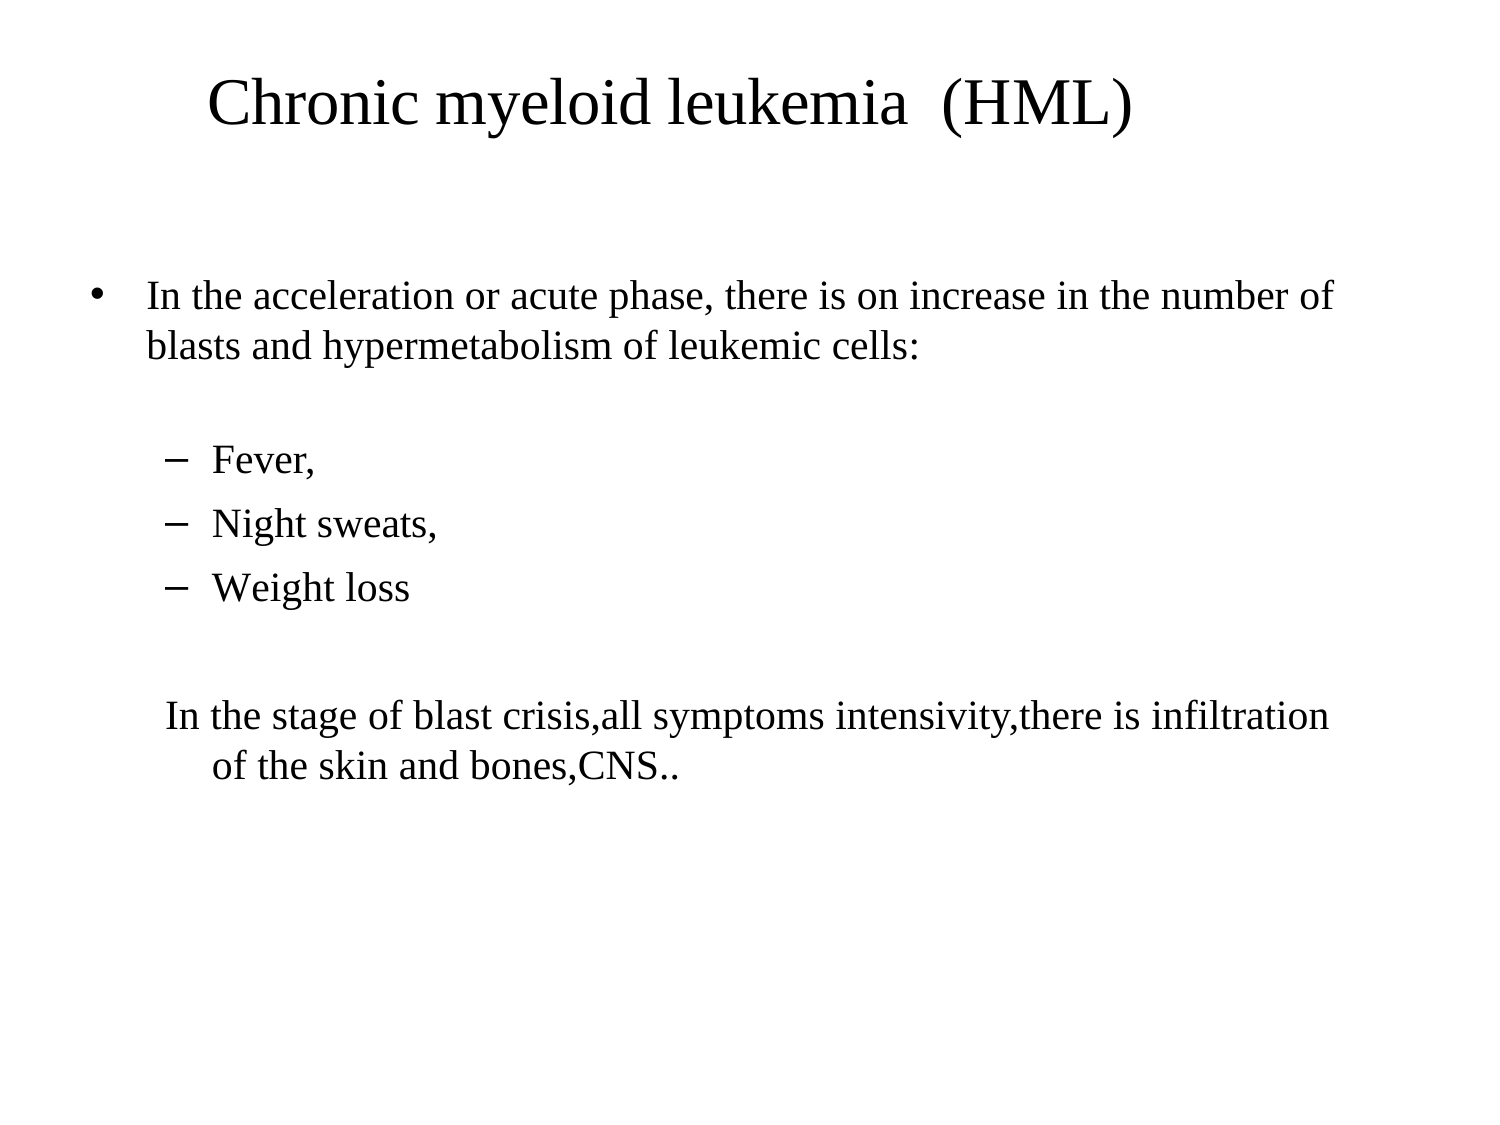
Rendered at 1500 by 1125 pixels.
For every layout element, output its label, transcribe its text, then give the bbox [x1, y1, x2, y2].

text_box In the acceleration or acute phase, there is on increase in the number of blasts and hypermetabolism of leukemic cells: Fever, Night sweats, Weight loss In the stage of blast crisis,all symptoms intensivity,there is infiltration of the skin and bones,CNS.. [87, 267, 1373, 788]
title Chronic myeloid leukemia (HML) [75, 0, 1425, 178]
